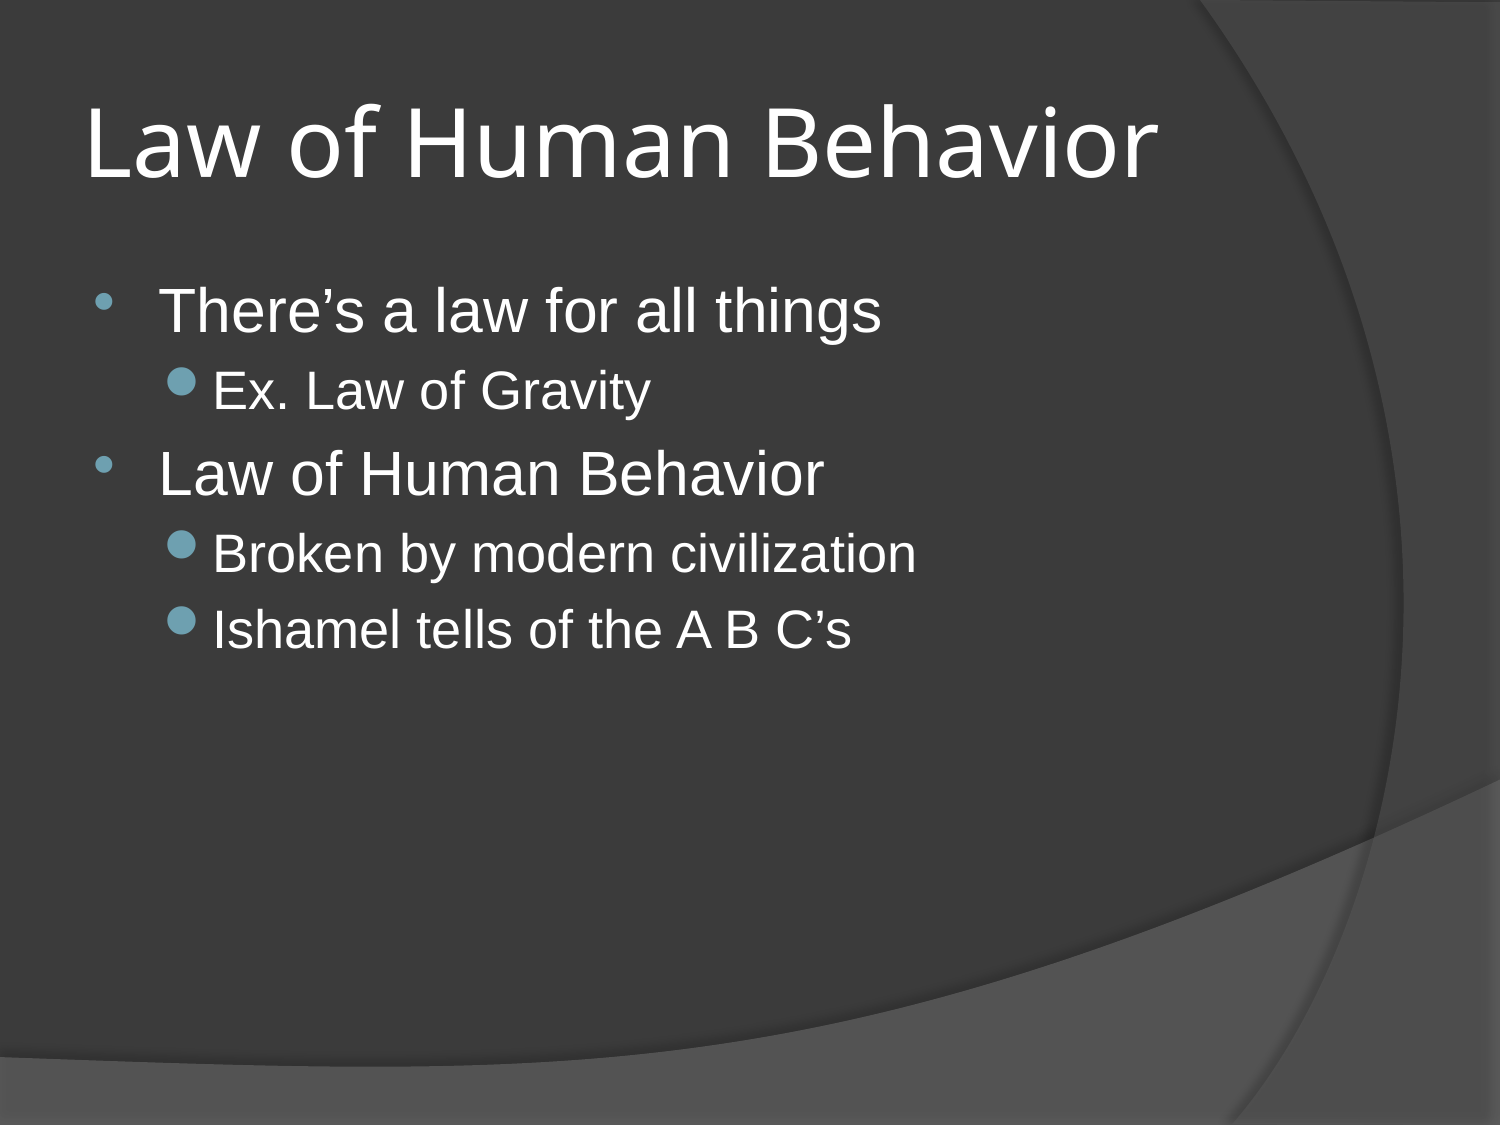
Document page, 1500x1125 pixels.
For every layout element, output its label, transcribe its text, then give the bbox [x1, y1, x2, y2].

title Law of Human Behavior [75, 45, 1300, 233]
list There’s a law for all things Ex. Law of Gravity Law of Human Behavior Broken by modern civilization Ishamel tells of the A B C’s [75, 262, 1300, 1005]
